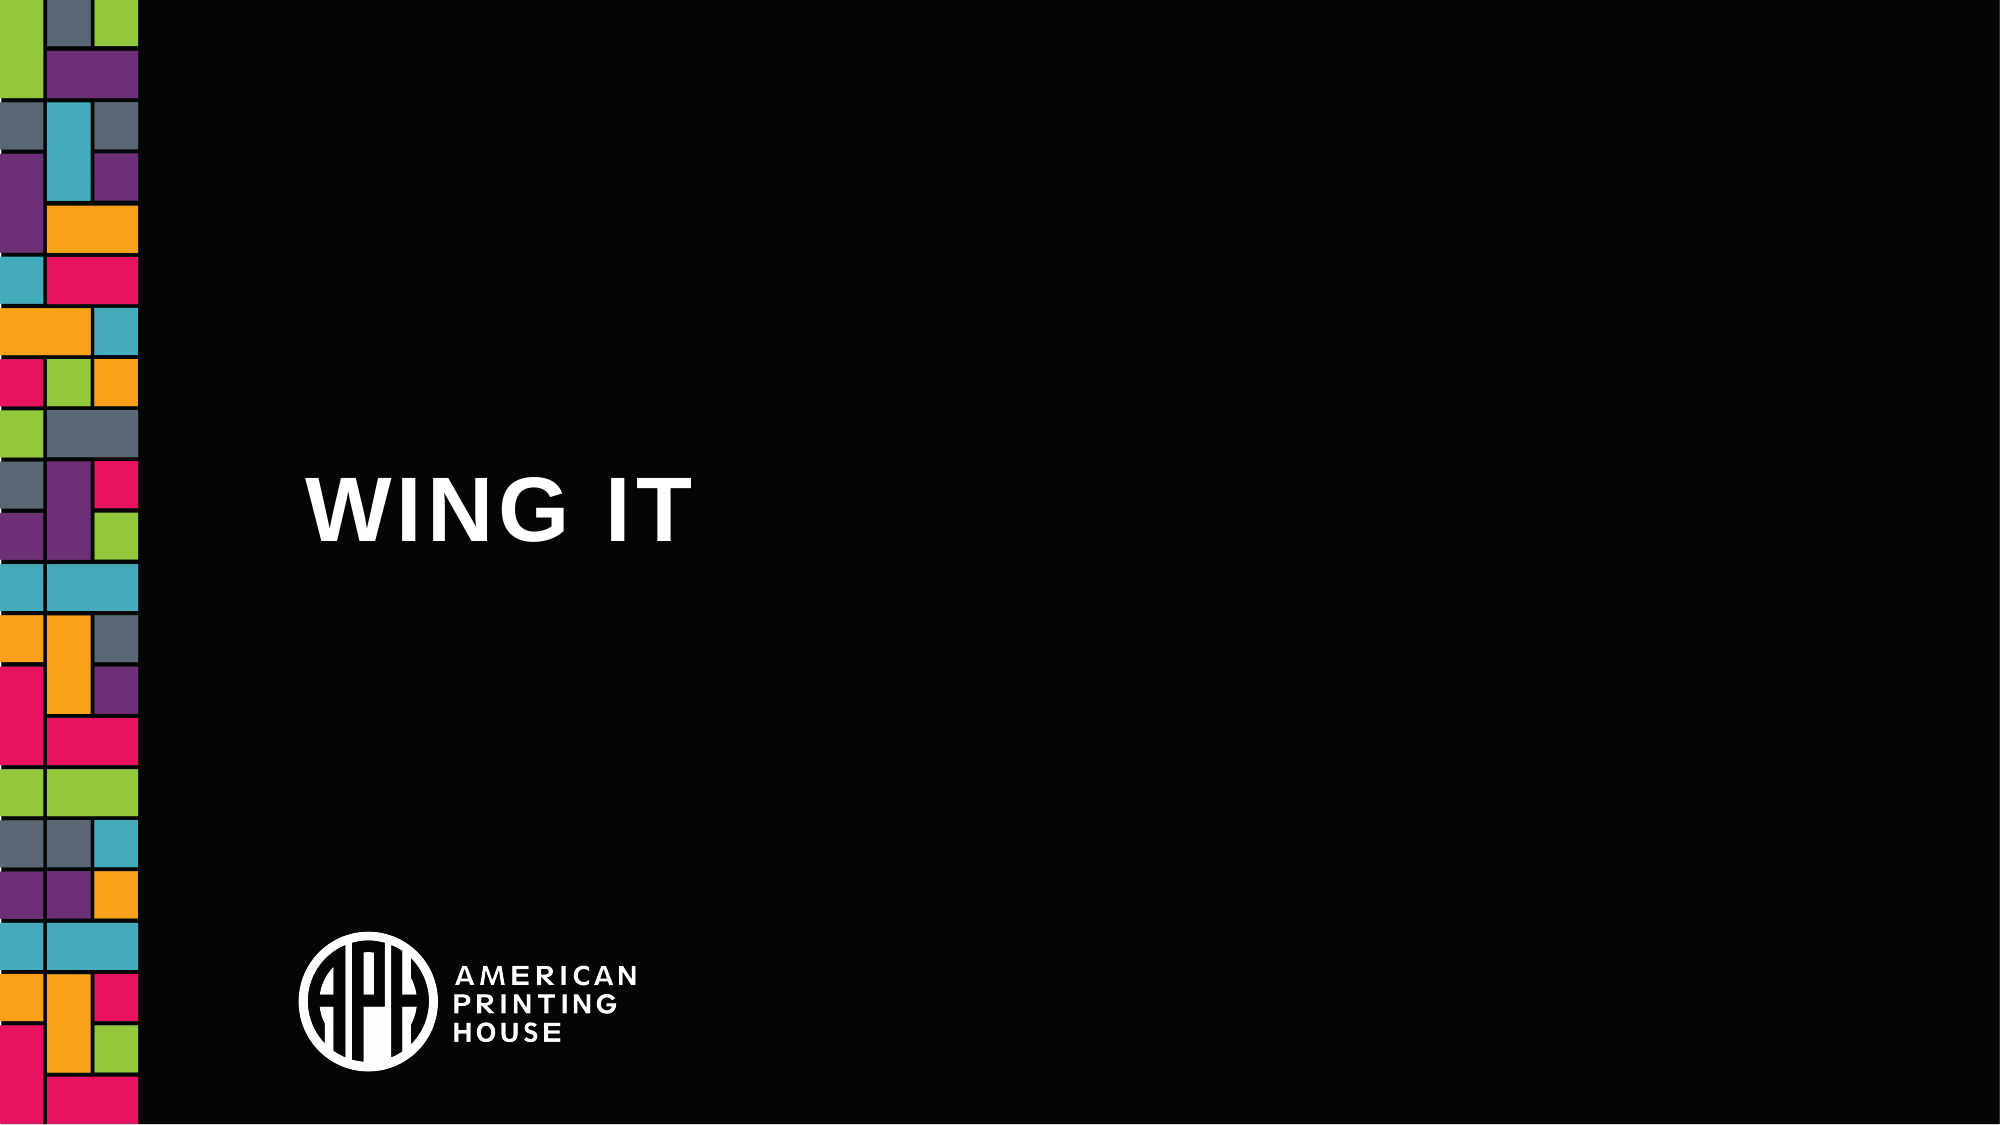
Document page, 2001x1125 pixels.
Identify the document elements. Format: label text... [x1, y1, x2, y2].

title Wing It [290, 454, 1736, 563]
picture [0, 0, 2001, 1125]
